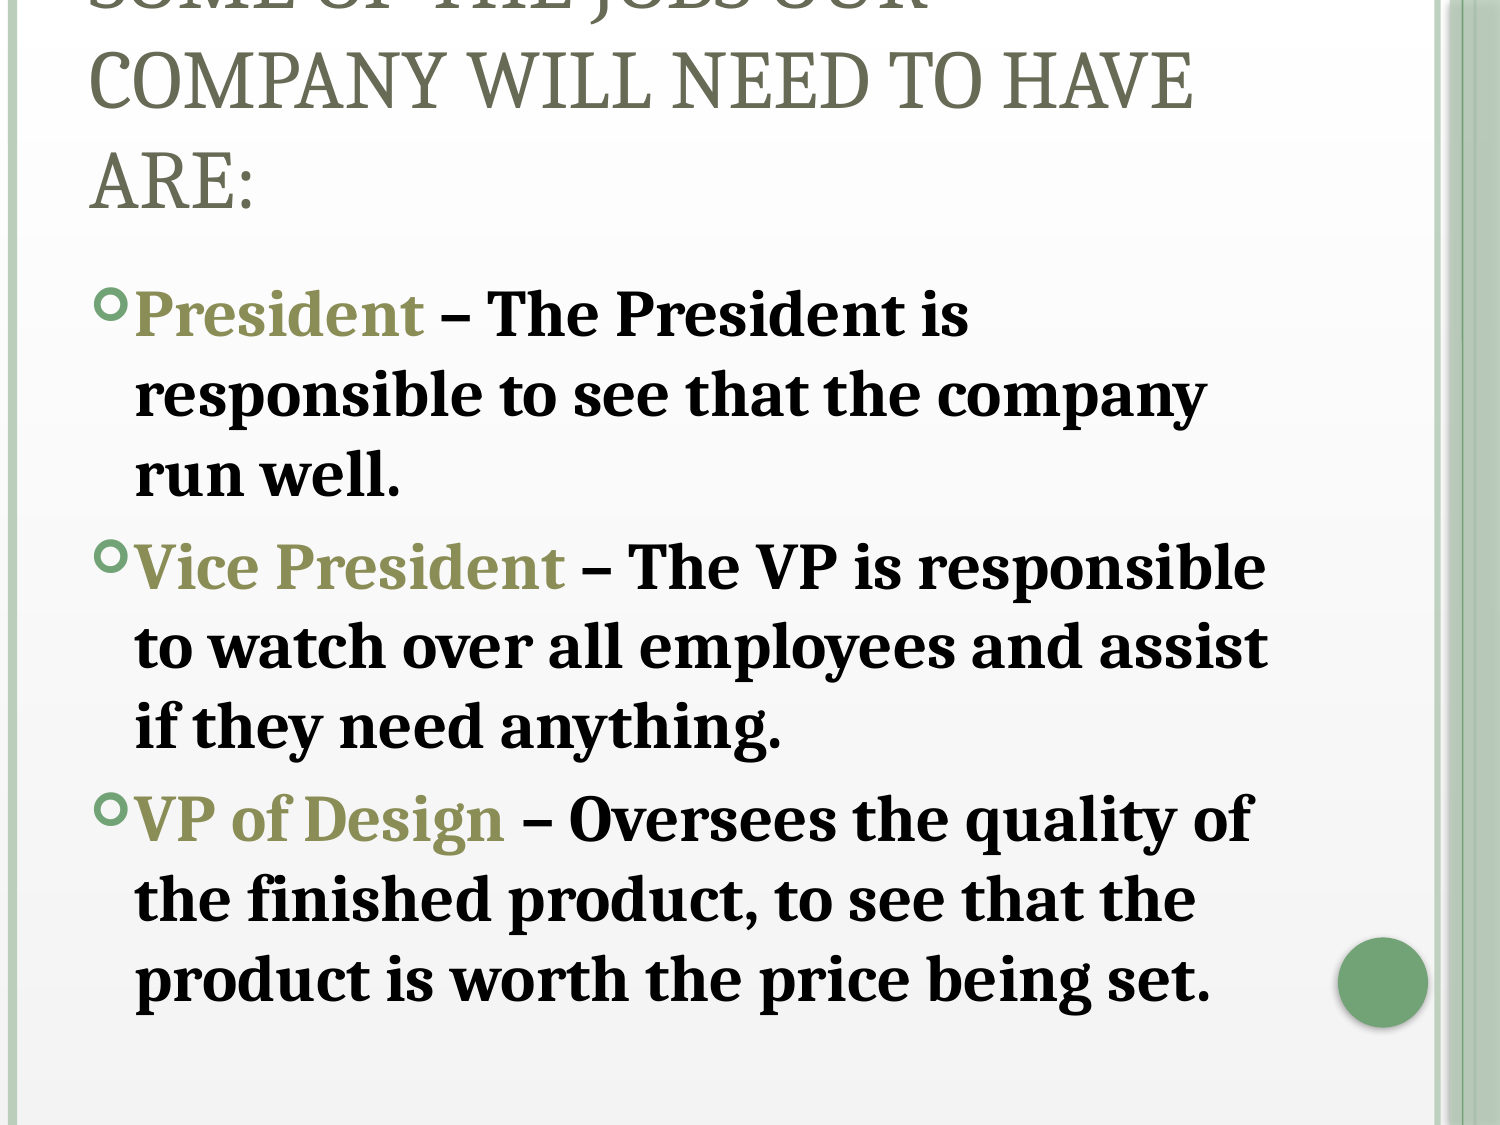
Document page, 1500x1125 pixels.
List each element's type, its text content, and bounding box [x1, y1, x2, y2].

list President – The President is responsible to see that the company run well. Vice President – The VP is responsible to watch over all employees and assist if they need anything. VP of Design – Oversees the quality of the finished product, to see that the product is worth the price being set. [74, 262, 1301, 1063]
title Some of the jobs our company will need to have are: [75, 45, 1300, 233]
